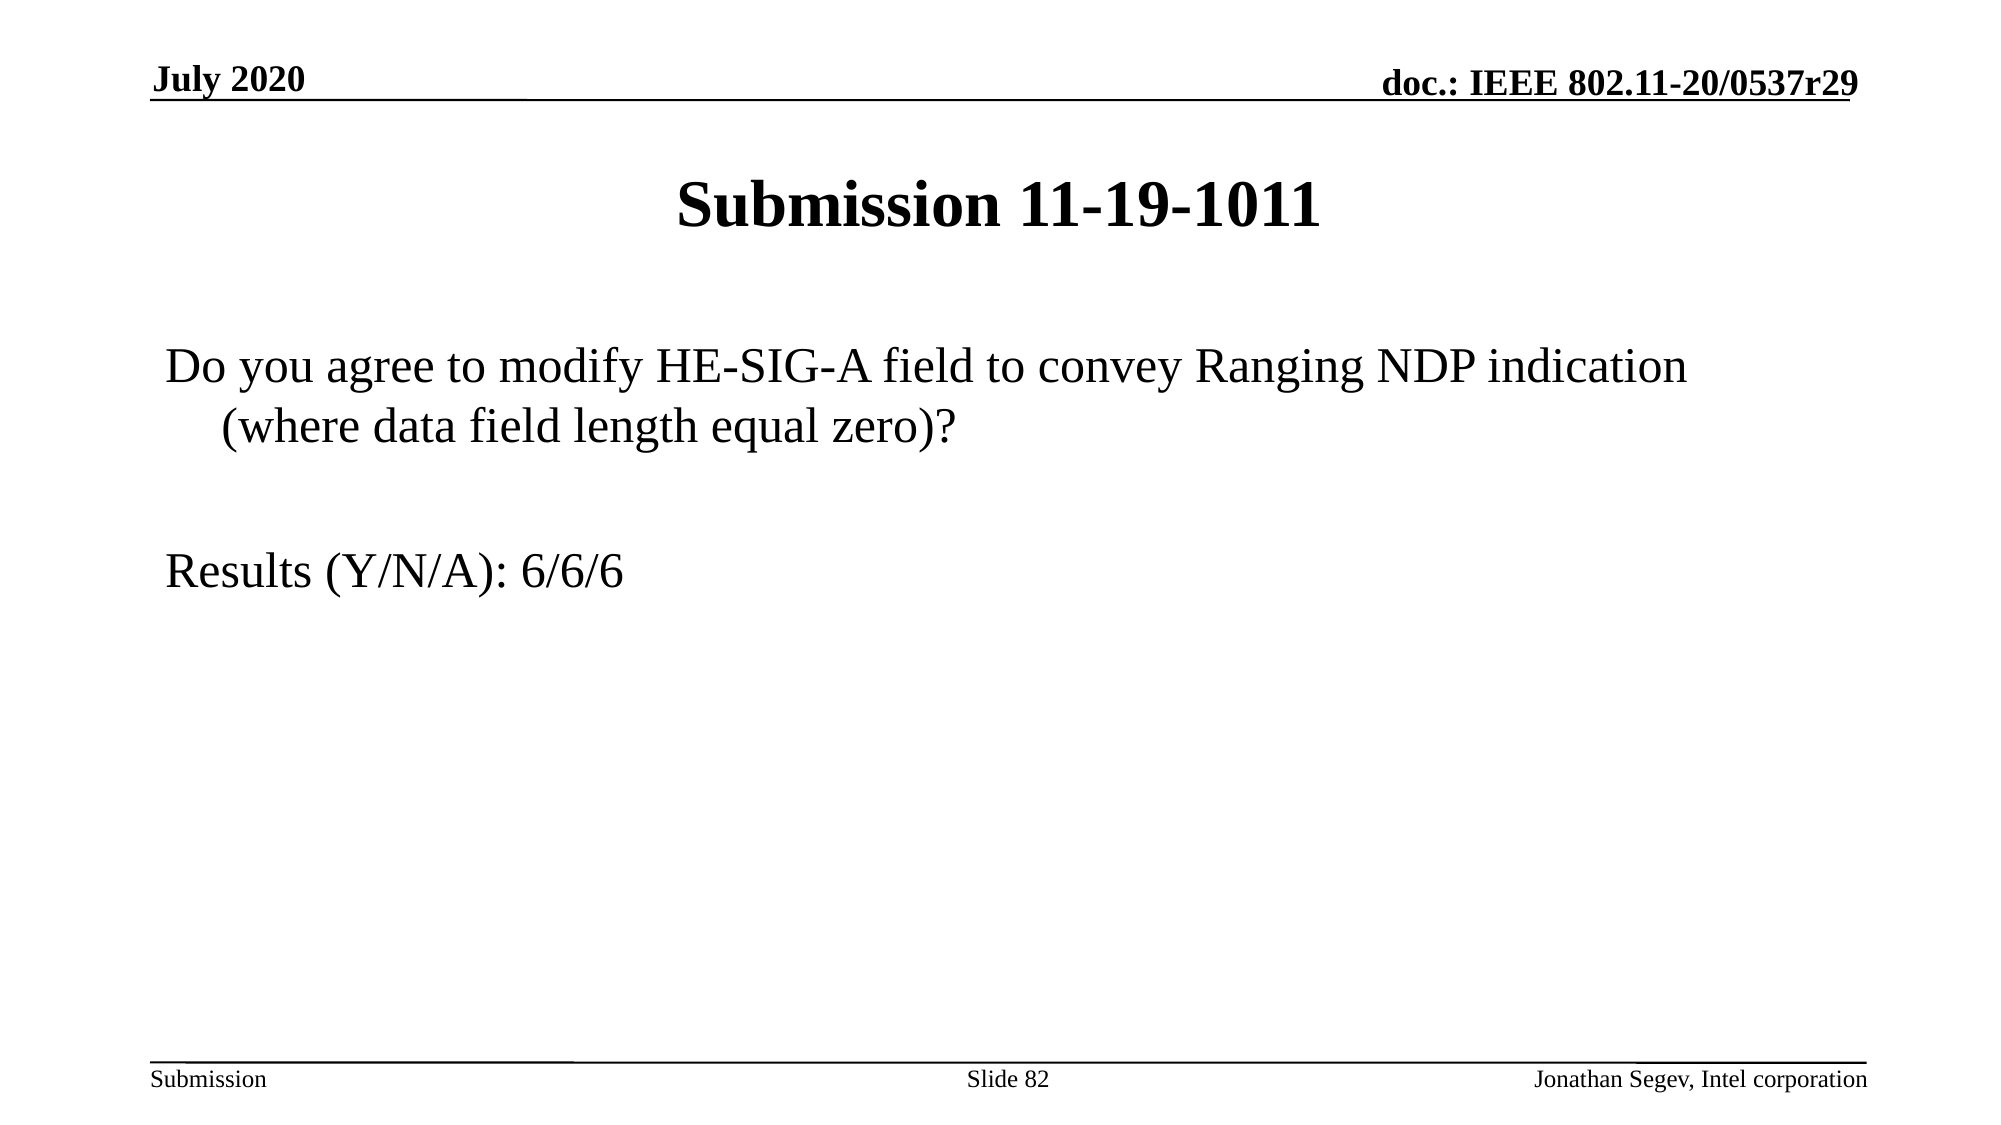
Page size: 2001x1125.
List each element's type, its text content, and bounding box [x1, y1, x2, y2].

title Submission 11-19-1011 [149, 112, 1850, 288]
footer Jonathan Segev, Intel corporation [1171, 1061, 1869, 1093]
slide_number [152, 54, 563, 100]
list Do you agree to modify HE-SIG-A field to convey Ranging NDP indication (where data field length equal zero)? Results (Y/N/A): 6/6/6 [149, 324, 1850, 1000]
slide_number Slide 82 [950, 1061, 1067, 1123]
